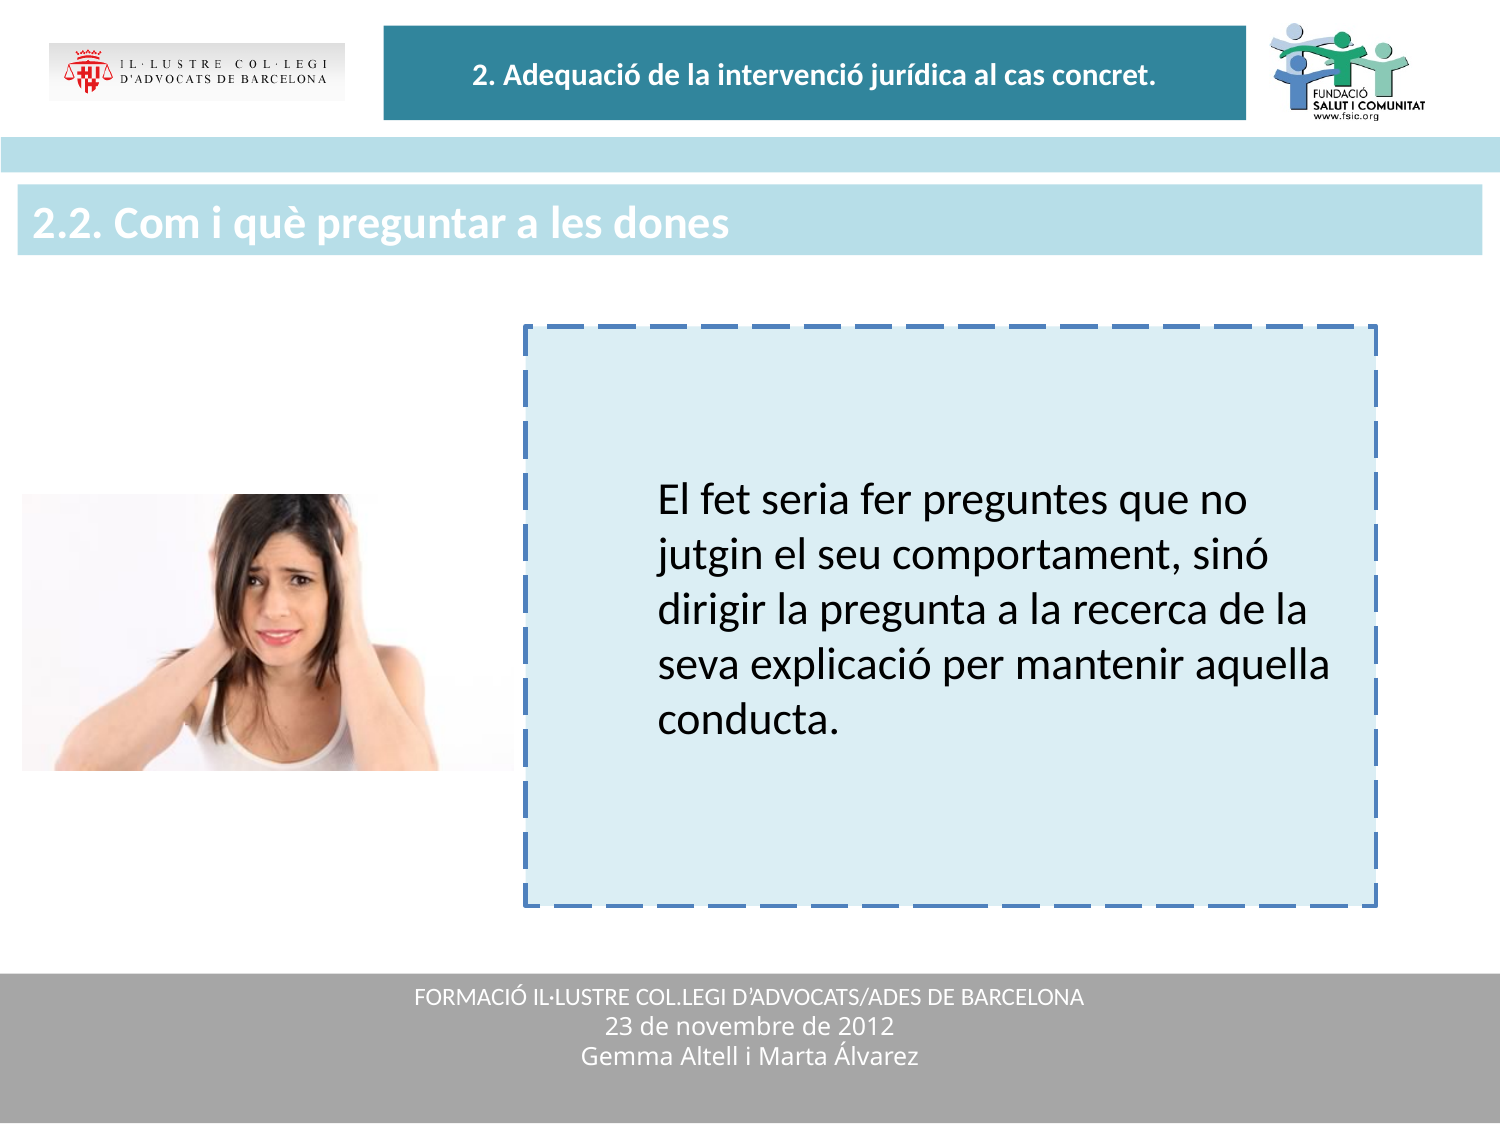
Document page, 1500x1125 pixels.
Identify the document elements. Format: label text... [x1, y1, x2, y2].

text_box 2. Adequació de la intervenció jurídica al cas concret. [383, 25, 1247, 121]
picture [21, 494, 514, 771]
text_box FORMACIÓ IL·LUSTRE COL.LEGI D’ADVOCATS/ADES DE BARCELONA 23 de novembre de 2012 Gemma Altell i Marta Álvarez [0, 973, 1500, 1124]
text_box [0, 137, 1500, 173]
text_box El fet seria fer preguntes que no jutgin el seu comportament, sinó dirigir la pregunta a la recerca de la seva explicació per mantenir aquella conducta. [525, 326, 1376, 906]
picture [48, 43, 346, 101]
picture [1269, 22, 1425, 121]
text_box 2.2. Com i què preguntar a les dones [17, 184, 1483, 256]
